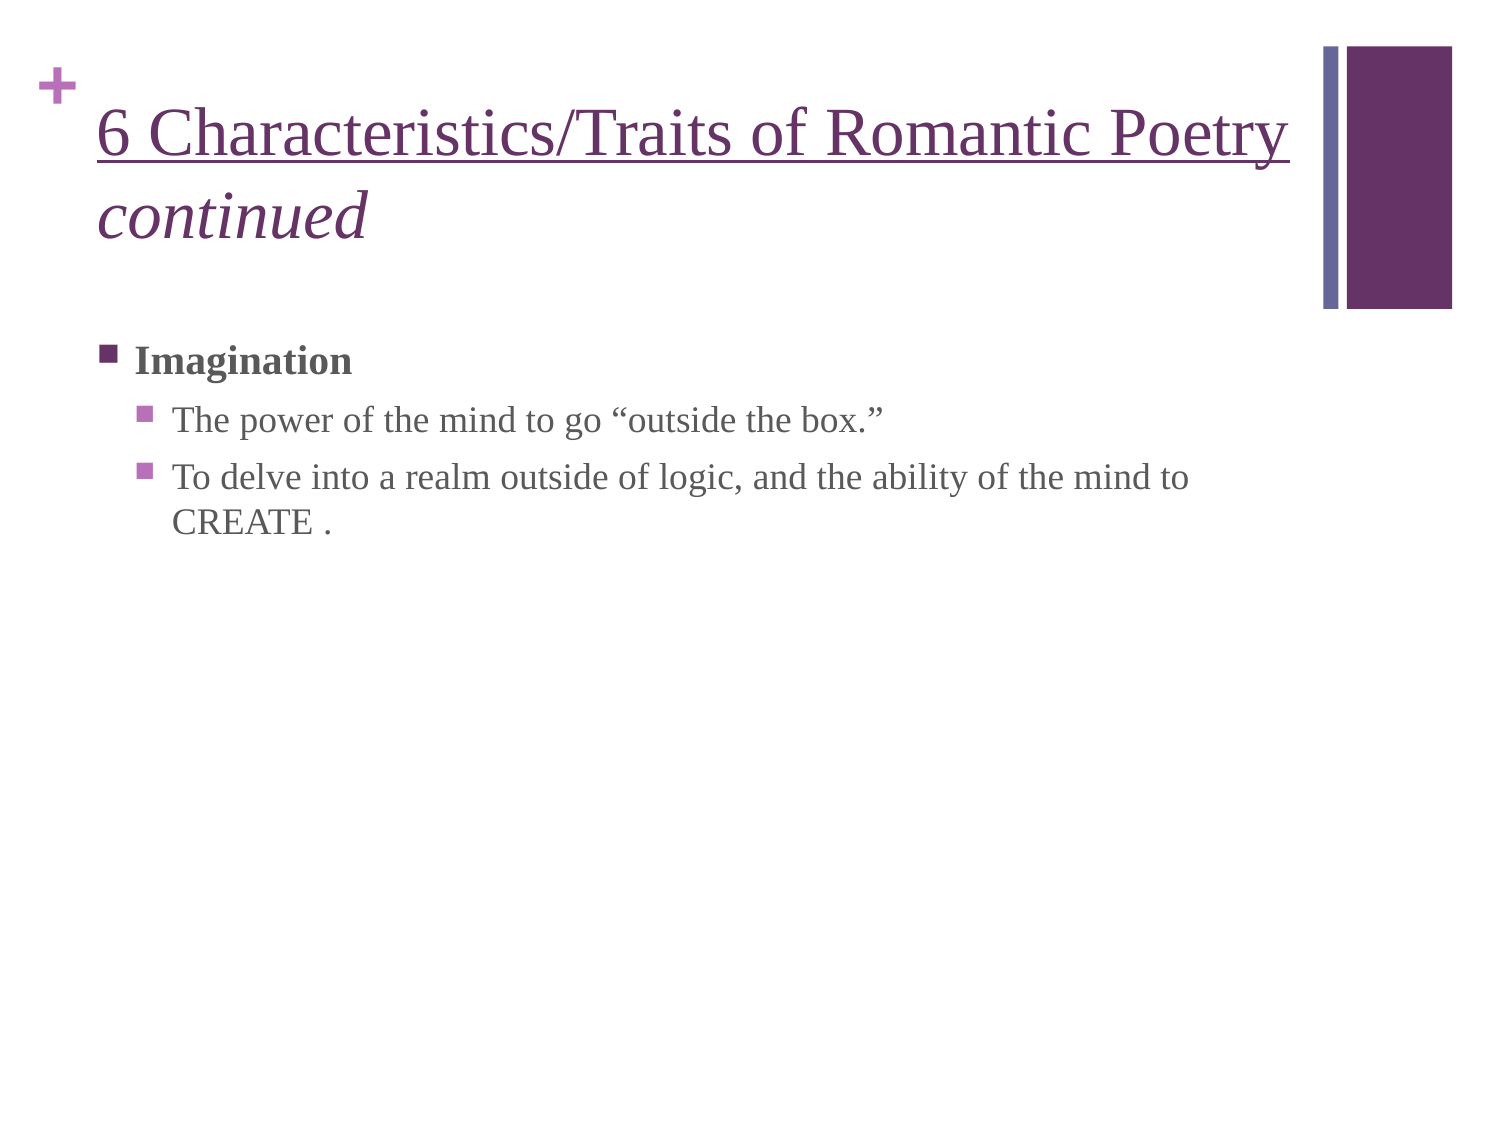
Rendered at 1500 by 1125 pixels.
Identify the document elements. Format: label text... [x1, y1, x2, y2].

list Imagination The power of the mind to go “outside the box.” To delve into a realm outside of logic, and the ability of the mind to CREATE . [81, 324, 1322, 1005]
title 6 Characteristics/Traits of Romantic Poetry continued [81, 79, 1322, 263]
